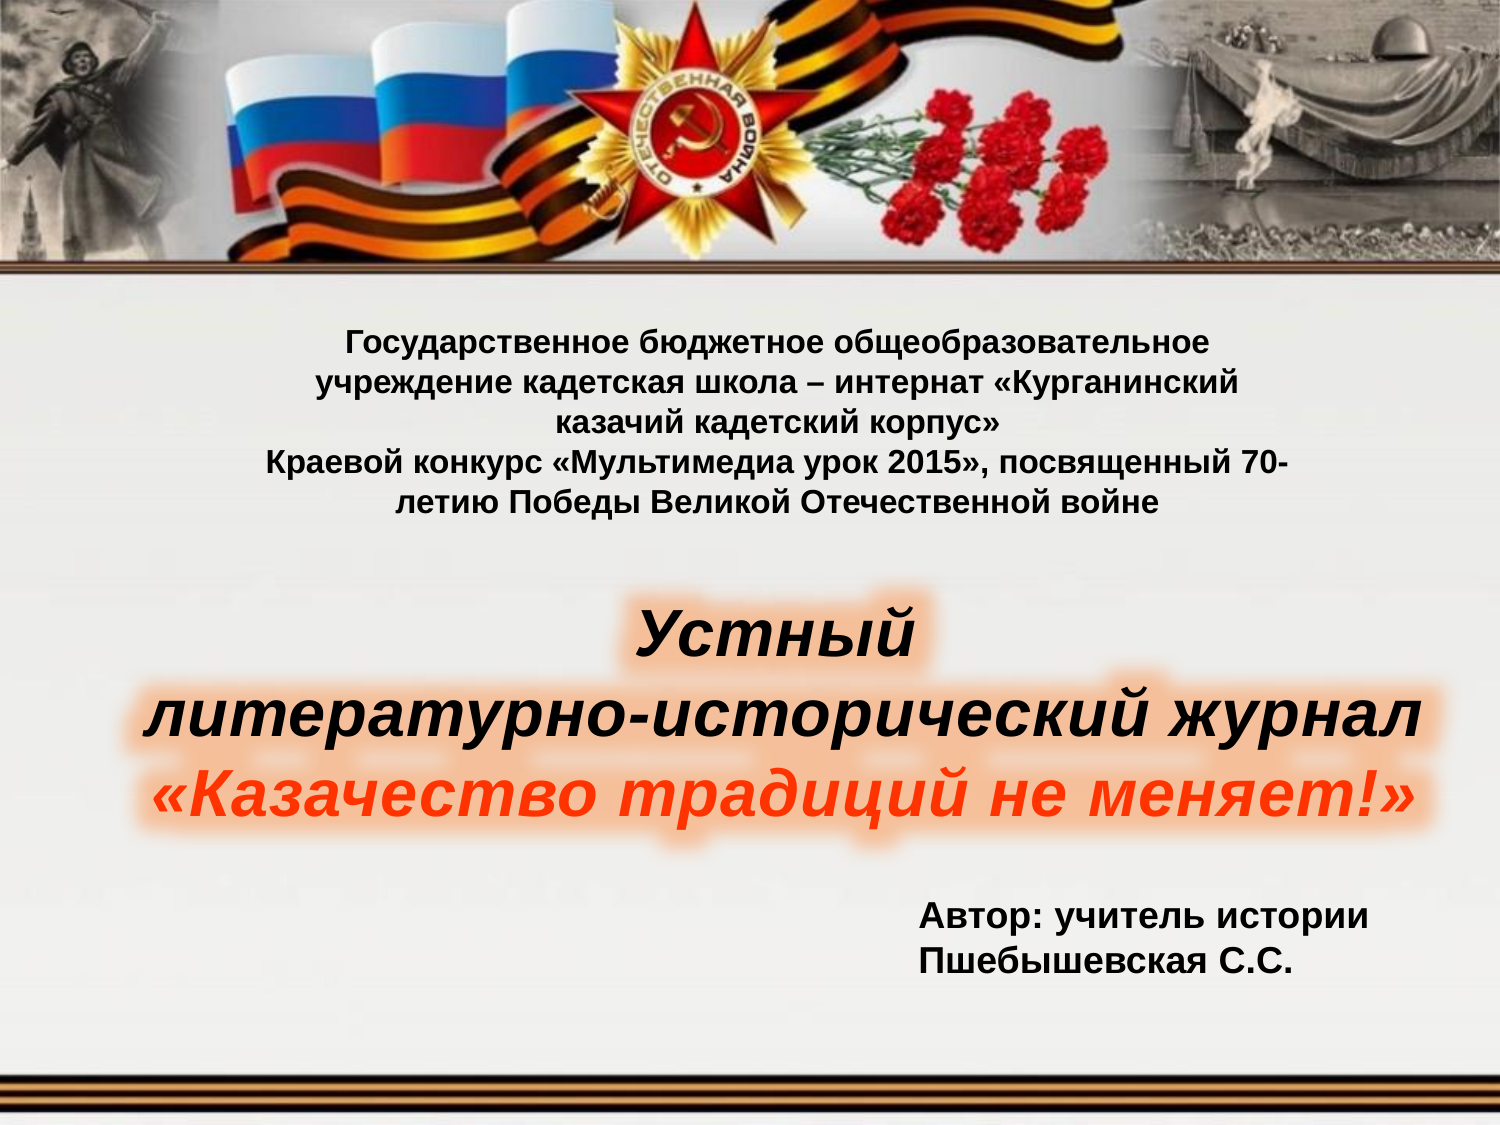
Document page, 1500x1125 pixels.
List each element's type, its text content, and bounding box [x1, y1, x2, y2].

text_box Автор: учитель истории Пшебышевская С.С. [903, 883, 1400, 989]
text_box Государственное бюджетное общеобразовательное учреждение кадетская школа – интернат «Курганинский казачий кадетский корпус» Краевой конкурс «Мультимедиа урок 2015», посвященный 70-летию Победы Великой Отечественной войне [242, 42, 1314, 528]
picture [0, 0, 1500, 1125]
text_box Устный литературно-исторический журнал «Казачество традиций не меняет!» [105, 337, 1470, 907]
